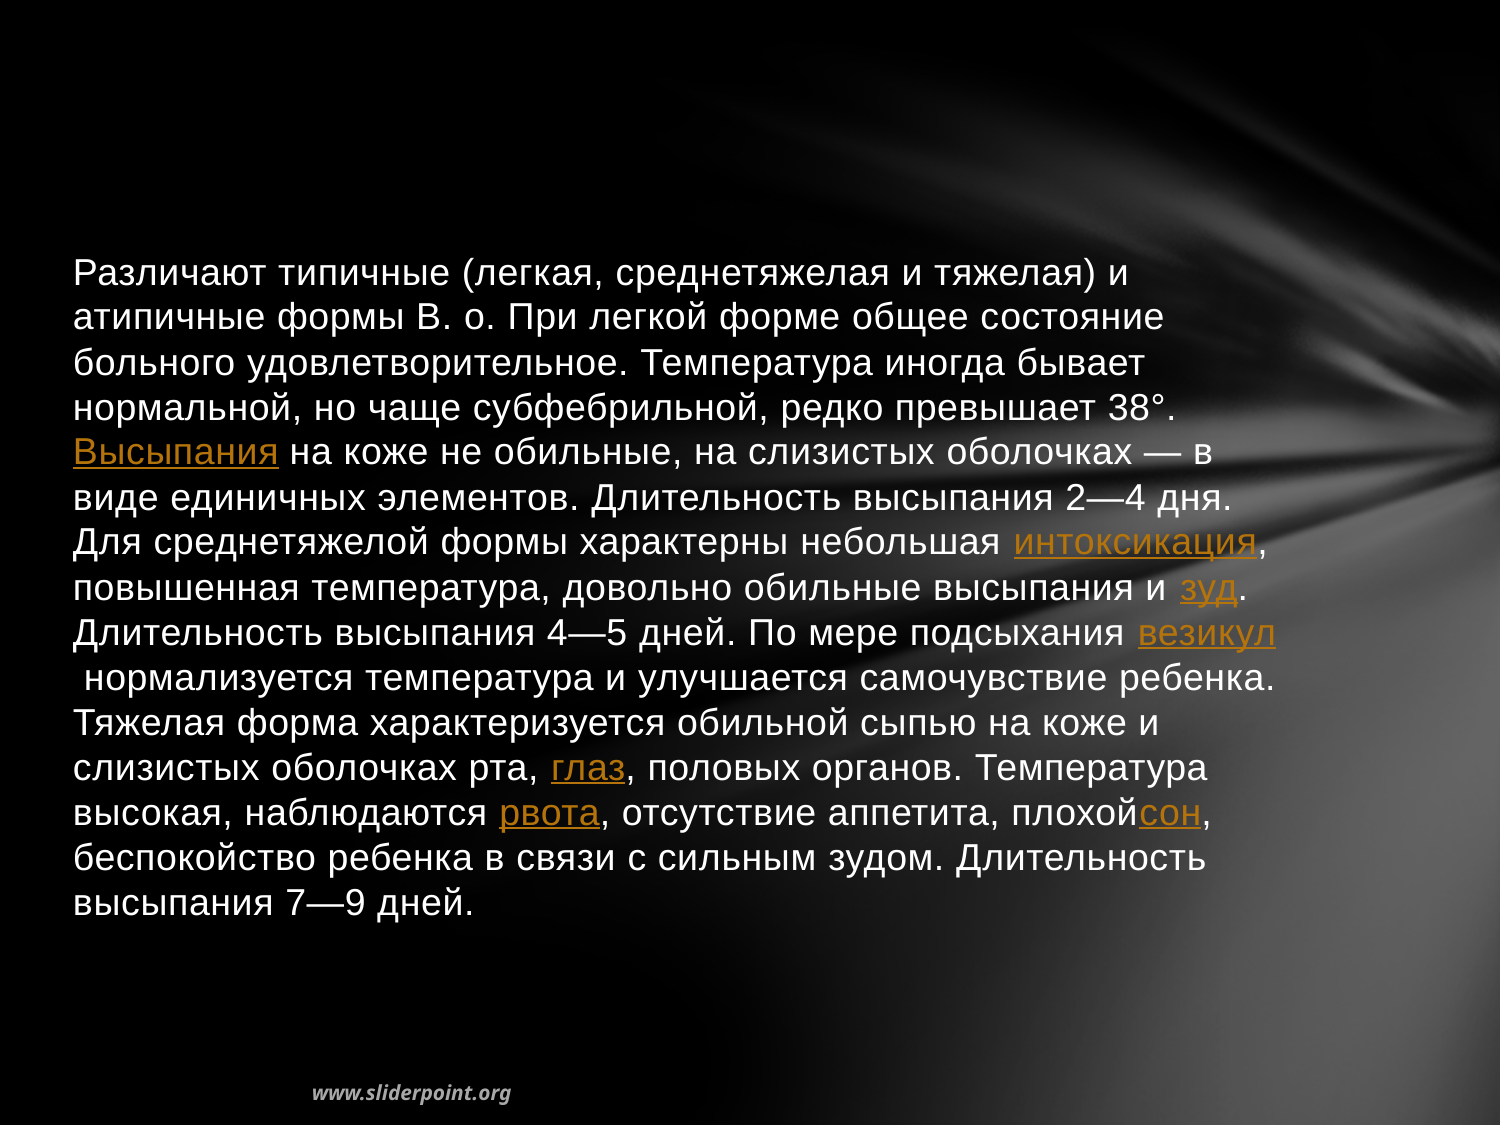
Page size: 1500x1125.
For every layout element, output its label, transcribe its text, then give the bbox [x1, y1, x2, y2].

footer www.sliderpoint.org [296, 1073, 968, 1115]
list Различают типичные (легкая, среднетяжелая и тяжелая) и атипичные формы В. о. При легкой форме общее состояние больного удовлетворительное. Температура иногда бывает нормальной, но чаще субфебрильной, редко превышает 38°. Высыпания на коже не обильные, на слизистых оболочках — в виде единичных элементов. Длительность высыпания 2—4 дня. Для среднетяжелой формы характерны небольшая интоксикация, повышенная температура, довольно обильные высыпания и зуд. Длительность высыпания 4—5 дней. По мере подсыхания везикул нормализуется температура и улучшается самочувствие ребенка. Тяжелая форма характеризуется обильной сыпью на коже и слизистых оболочках рта, глаз, половых органов. Температура высокая, наблюдаются рвота, отсутствие аппетита, плохойсон, беспокойство ребенка в связи с сильным зудом. Длительность высыпания 7—9 дней. [57, 239, 1318, 1015]
